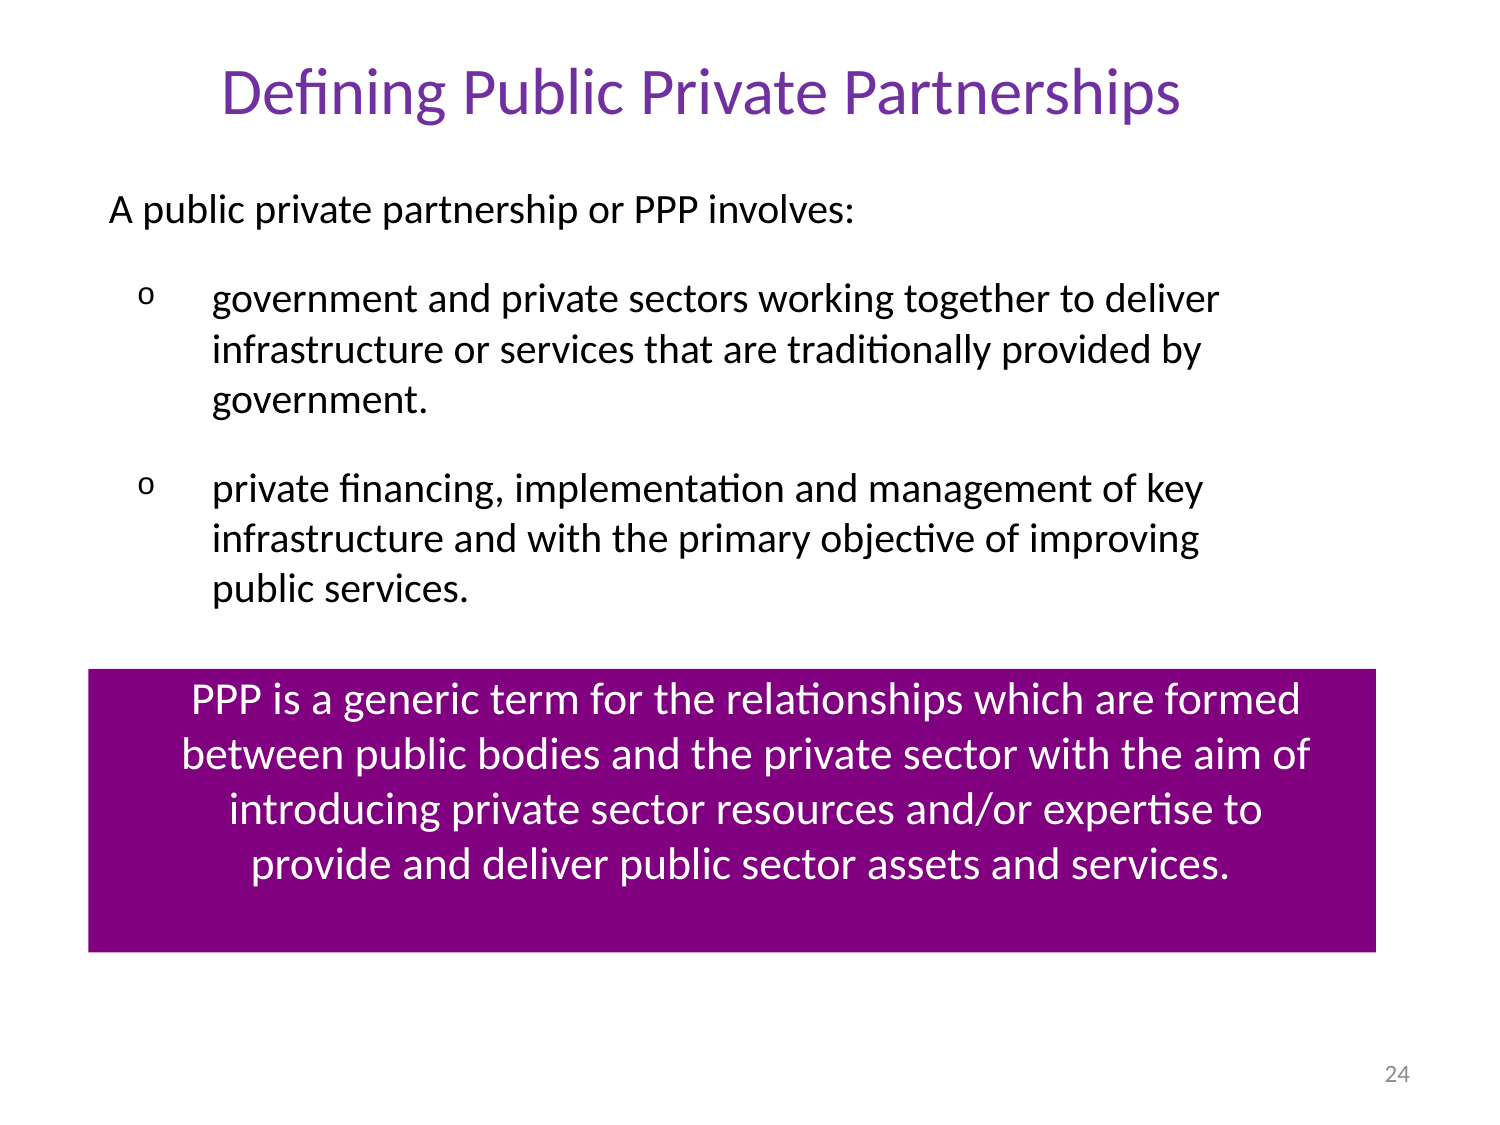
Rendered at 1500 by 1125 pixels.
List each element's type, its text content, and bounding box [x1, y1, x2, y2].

slide_number 24 [1074, 1042, 1425, 1103]
text_box PPP is a generic term for the relationships which are formed between public bodies and the private sector with the aim of introducing private sector resources and/or expertise to provide and deliver public sector assets and services. [88, 668, 1376, 953]
title Defining Public Private Partnerships [76, 13, 1327, 163]
list A public private partnership or PPP involves: government and private sectors working together to deliver infrastructure or services that are traditionally provided by government. private financing, implementation and management of key infrastructure and with the primary objective of improving public services. [75, 174, 1325, 638]
